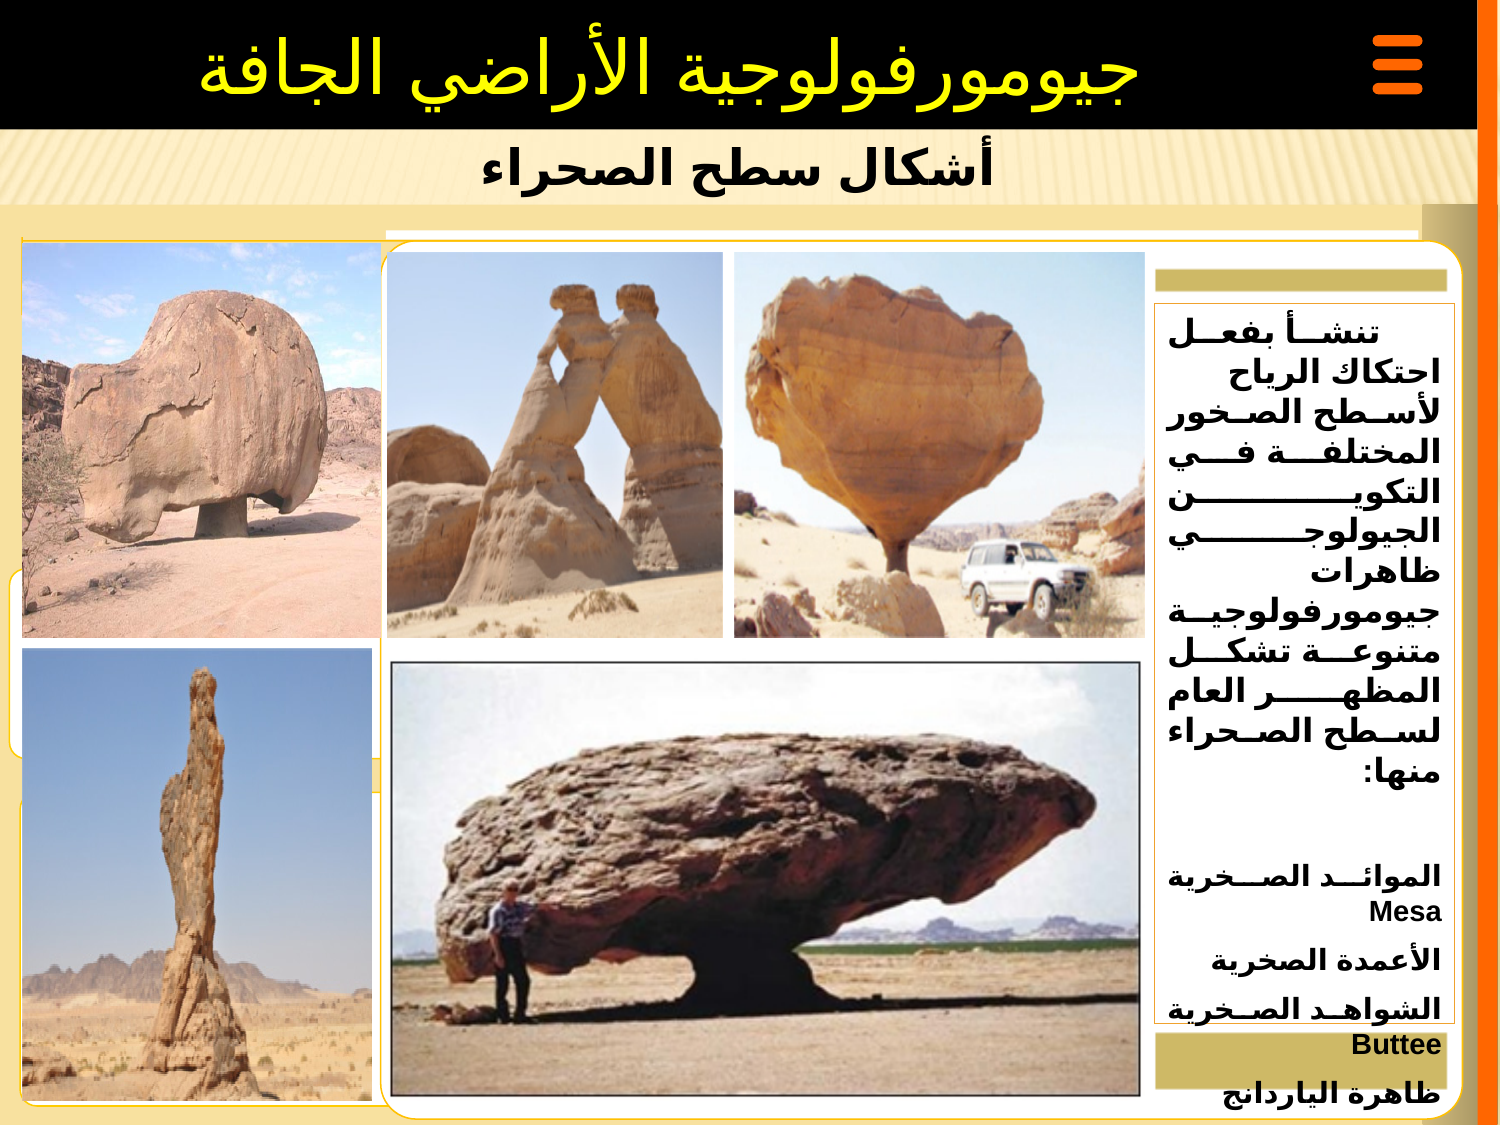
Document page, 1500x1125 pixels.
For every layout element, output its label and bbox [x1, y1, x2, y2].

text_box [0, 0, 1498, 1125]
picture [386, 251, 724, 638]
picture [386, 657, 1145, 1102]
picture [733, 251, 1145, 638]
picture [1149, 258, 1455, 1103]
picture [21, 243, 381, 638]
picture [21, 648, 372, 1102]
